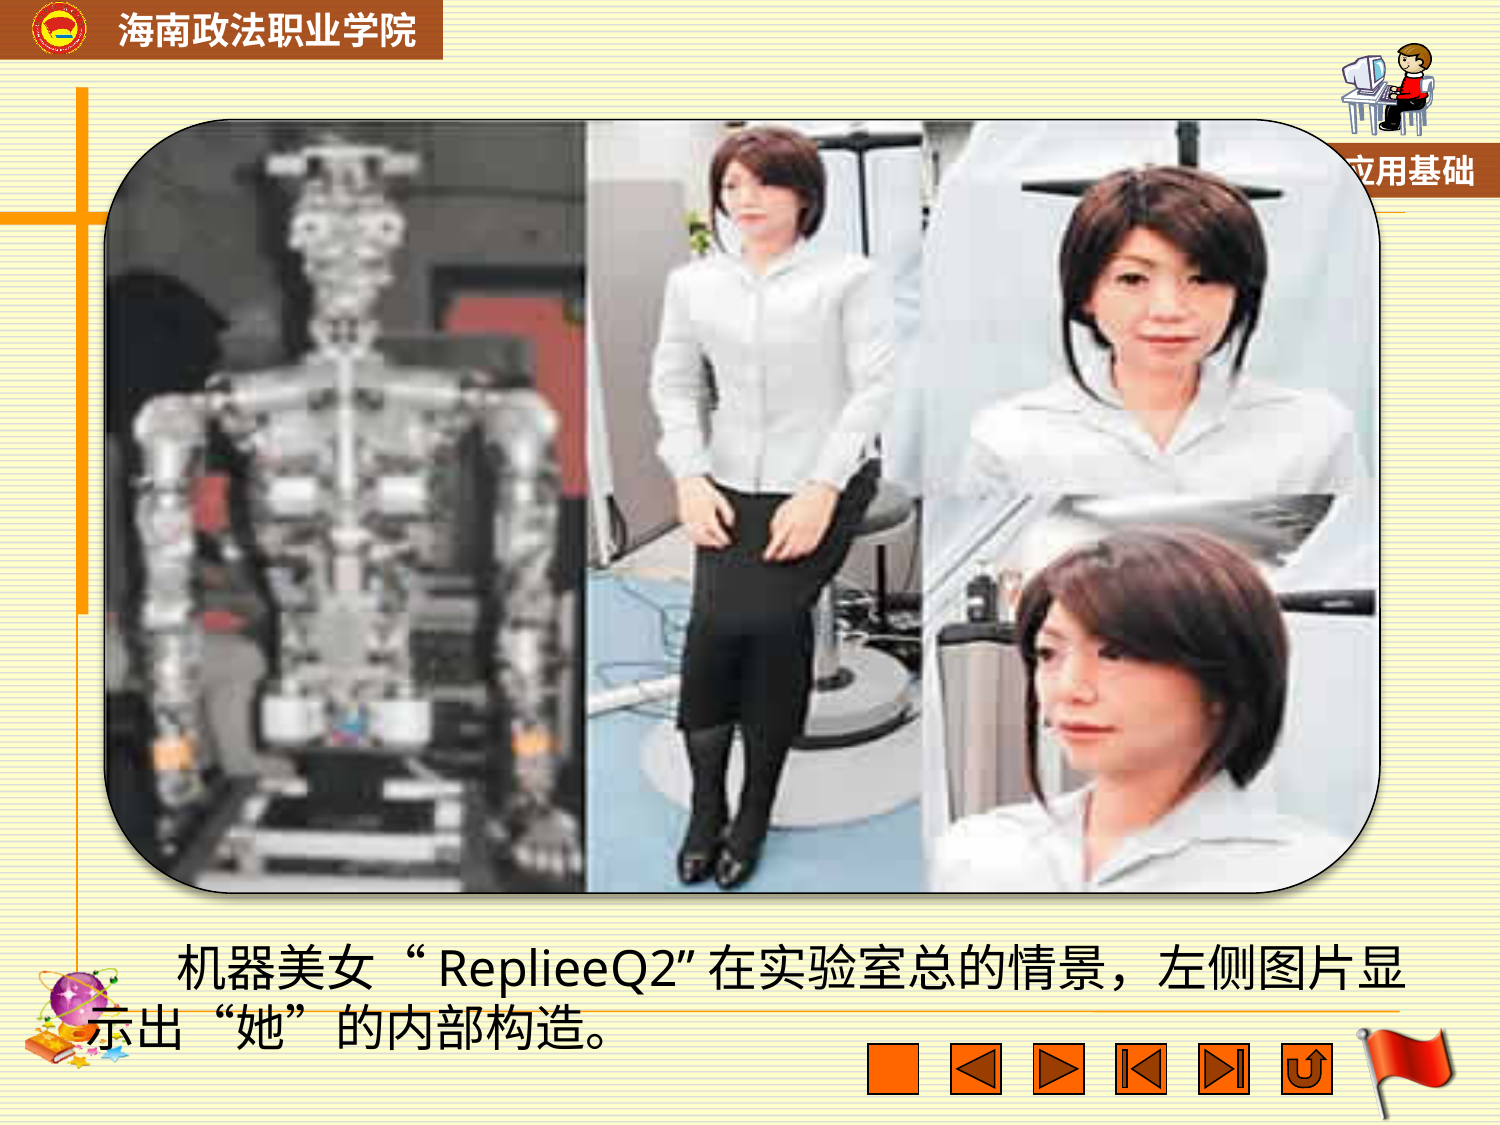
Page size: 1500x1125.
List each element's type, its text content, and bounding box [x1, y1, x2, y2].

text_box 机器美女“ReplieeQ2”在实验室总的情景，左侧图片显示出“她”的内部构造。 [70, 928, 1424, 1064]
picture [0, 0, 1500, 1125]
